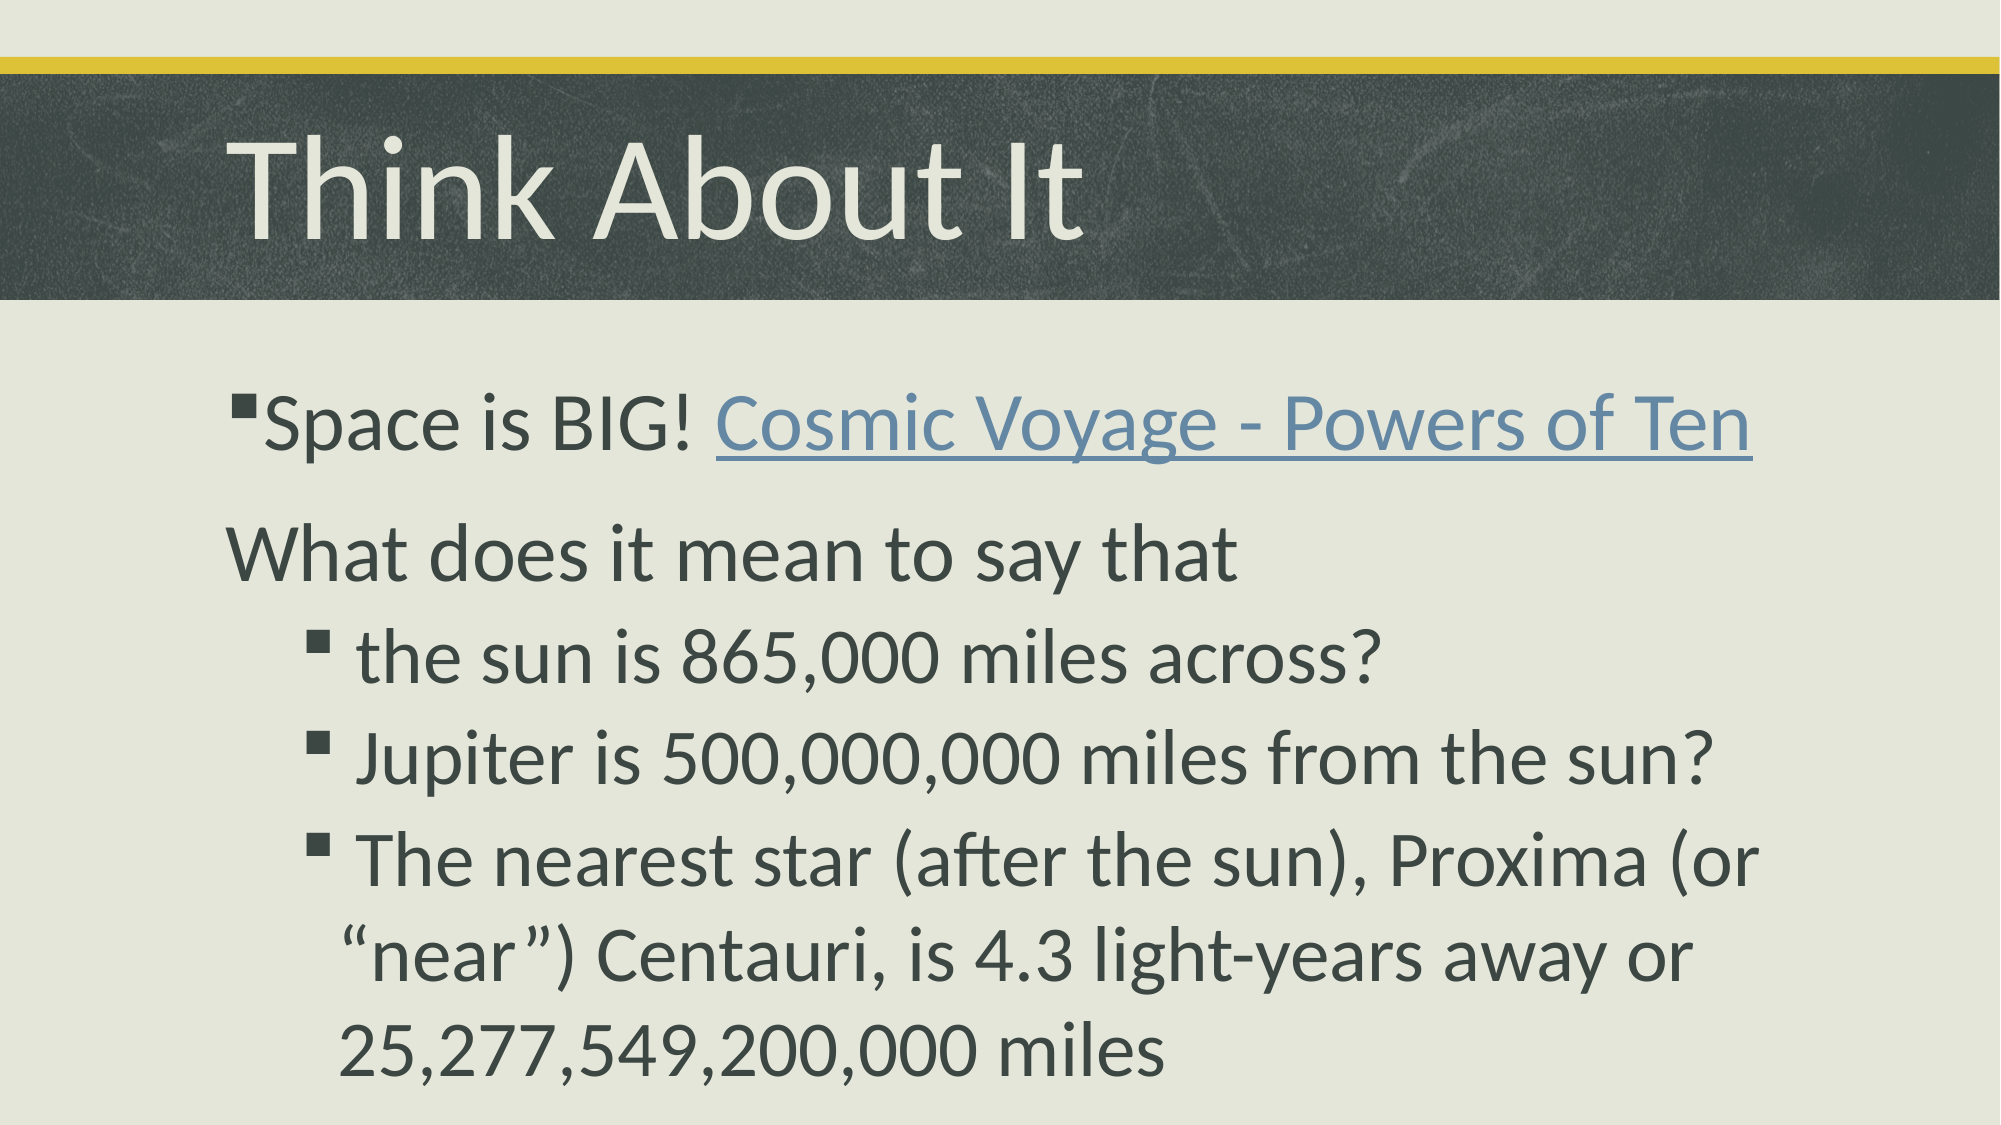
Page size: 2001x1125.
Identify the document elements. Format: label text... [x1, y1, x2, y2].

list Space is BIG! Cosmic Voyage - Powers of Ten What does it mean to say that the sun is 865,000 miles across? Jupiter is 500,000,000 miles from the sun? The nearest star (after the sun), Proxima (or “near”) Centauri, is 4.3 light-years away or 25,277,549,200,000 miles [210, 359, 1790, 1125]
title Think About It [210, 76, 1790, 300]
picture [0, 74, 2000, 300]
